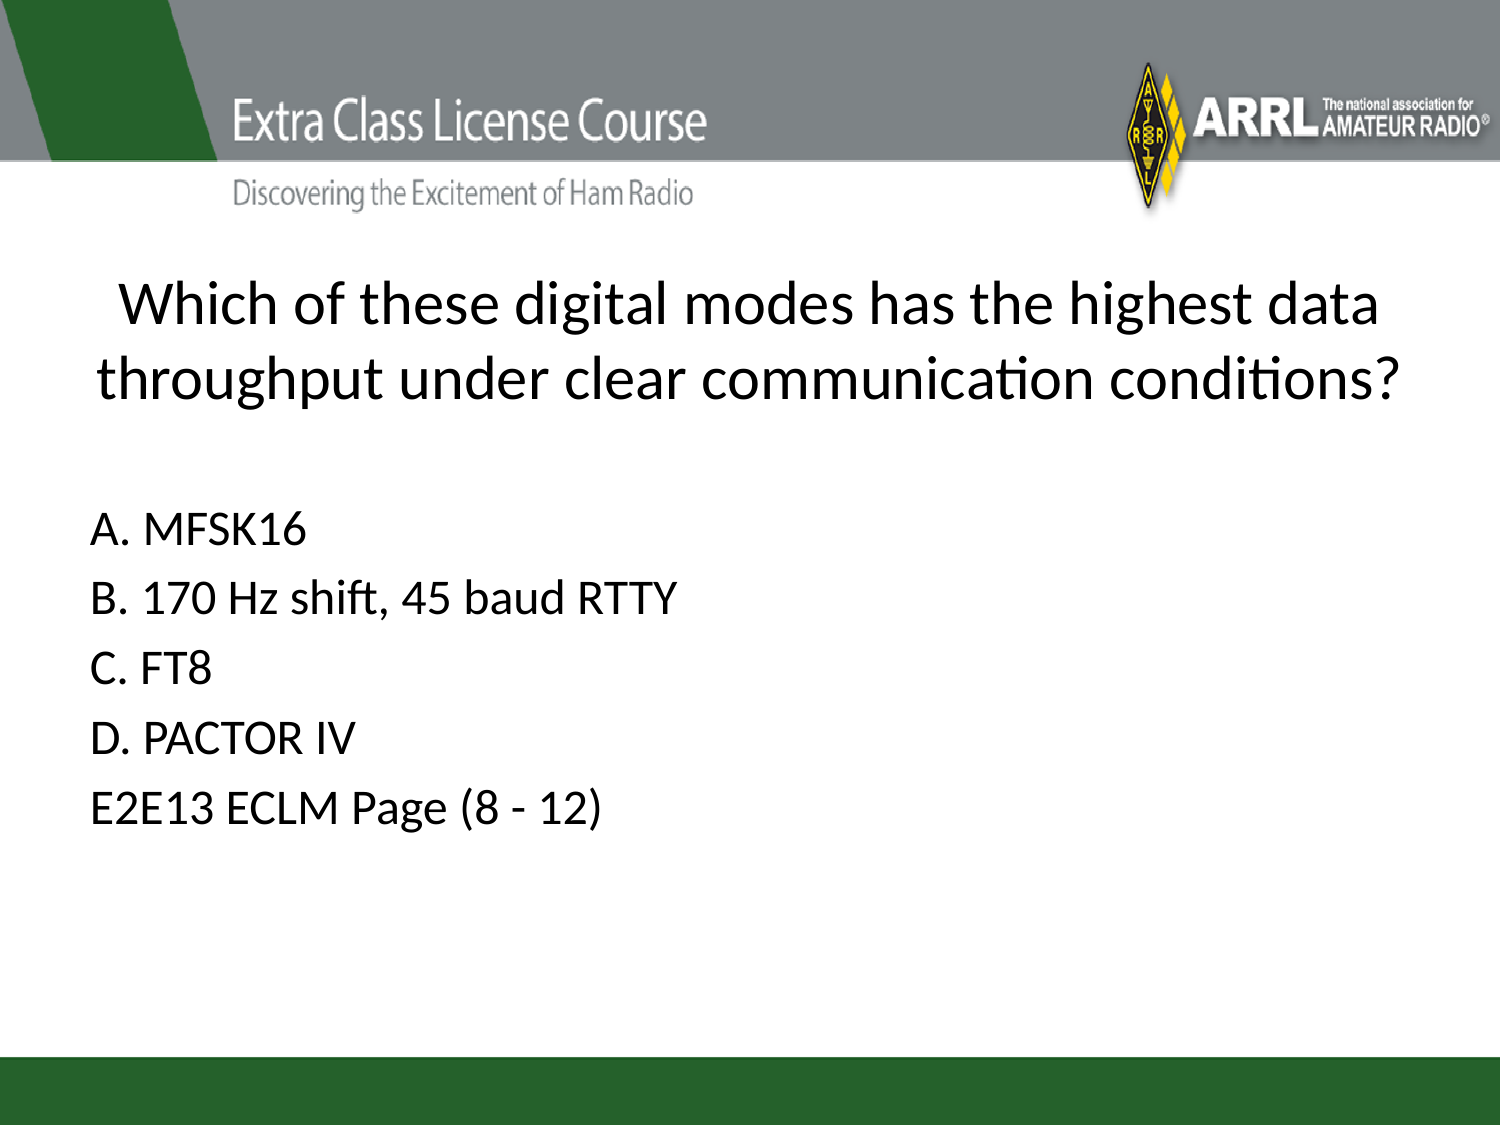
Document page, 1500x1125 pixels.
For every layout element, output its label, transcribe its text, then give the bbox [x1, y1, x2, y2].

list A. MFSK16 B. 170 Hz shift, 45 baud RTTY C. FT8 D. PACTOR IV E2E13 ECLM Page (8 - 12) [75, 487, 1425, 1005]
picture [0, 0, 1500, 1125]
title Which of these digital modes has the highest data throughput under clear communication conditions? [75, 254, 1425, 435]
